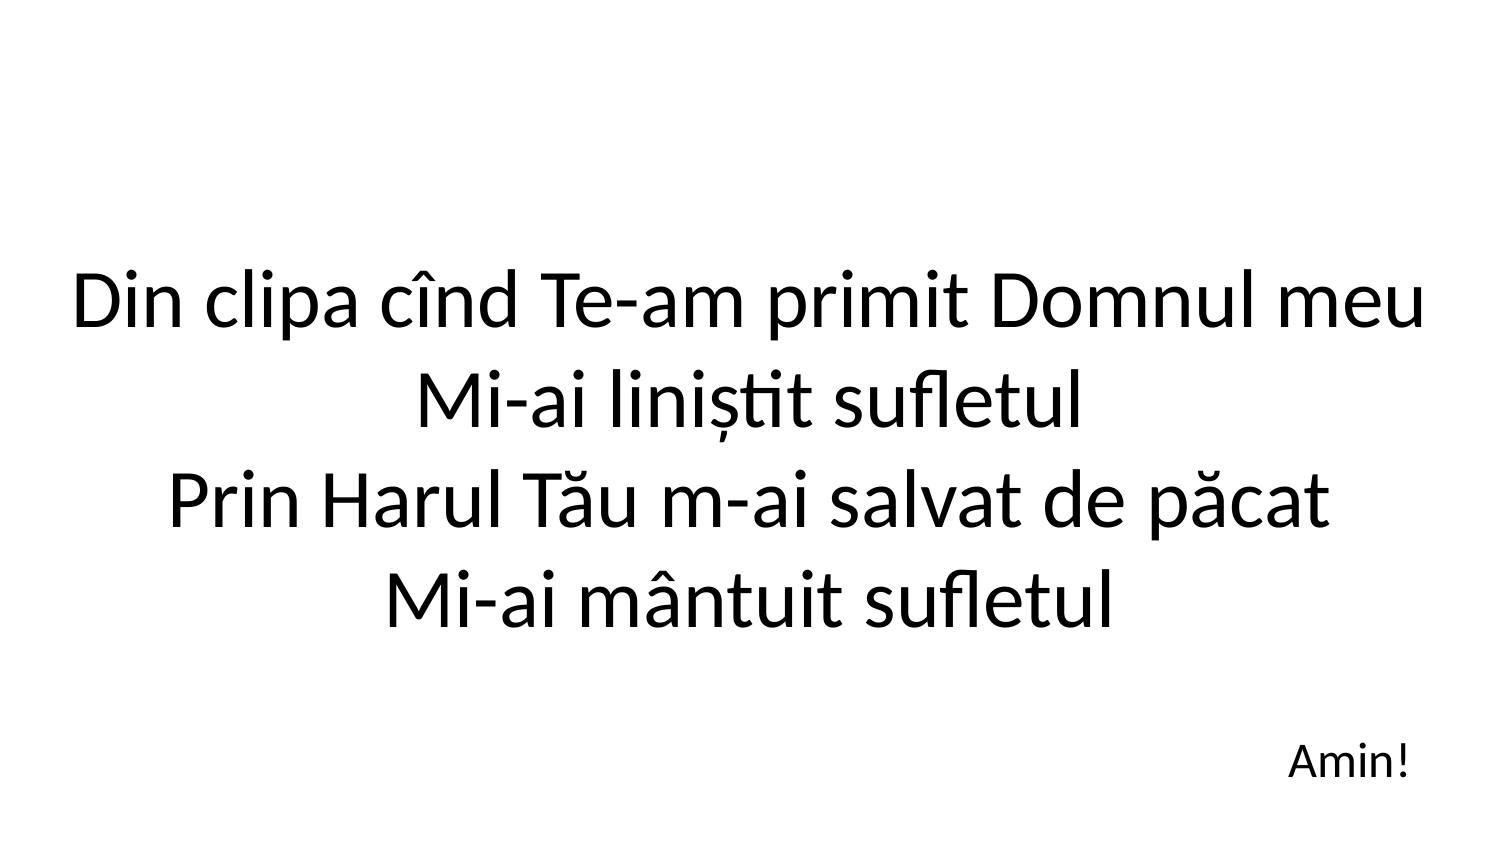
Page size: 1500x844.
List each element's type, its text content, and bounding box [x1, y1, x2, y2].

text_box Amin! [1273, 674, 1427, 795]
text_box Din clipa cînd Te-am primit Domnul meu Mi-ai liniștit sufletul Prin Harul Tău m-ai salvat de păcat Mi-ai mântuit sufletul [56, 192, 1444, 652]
